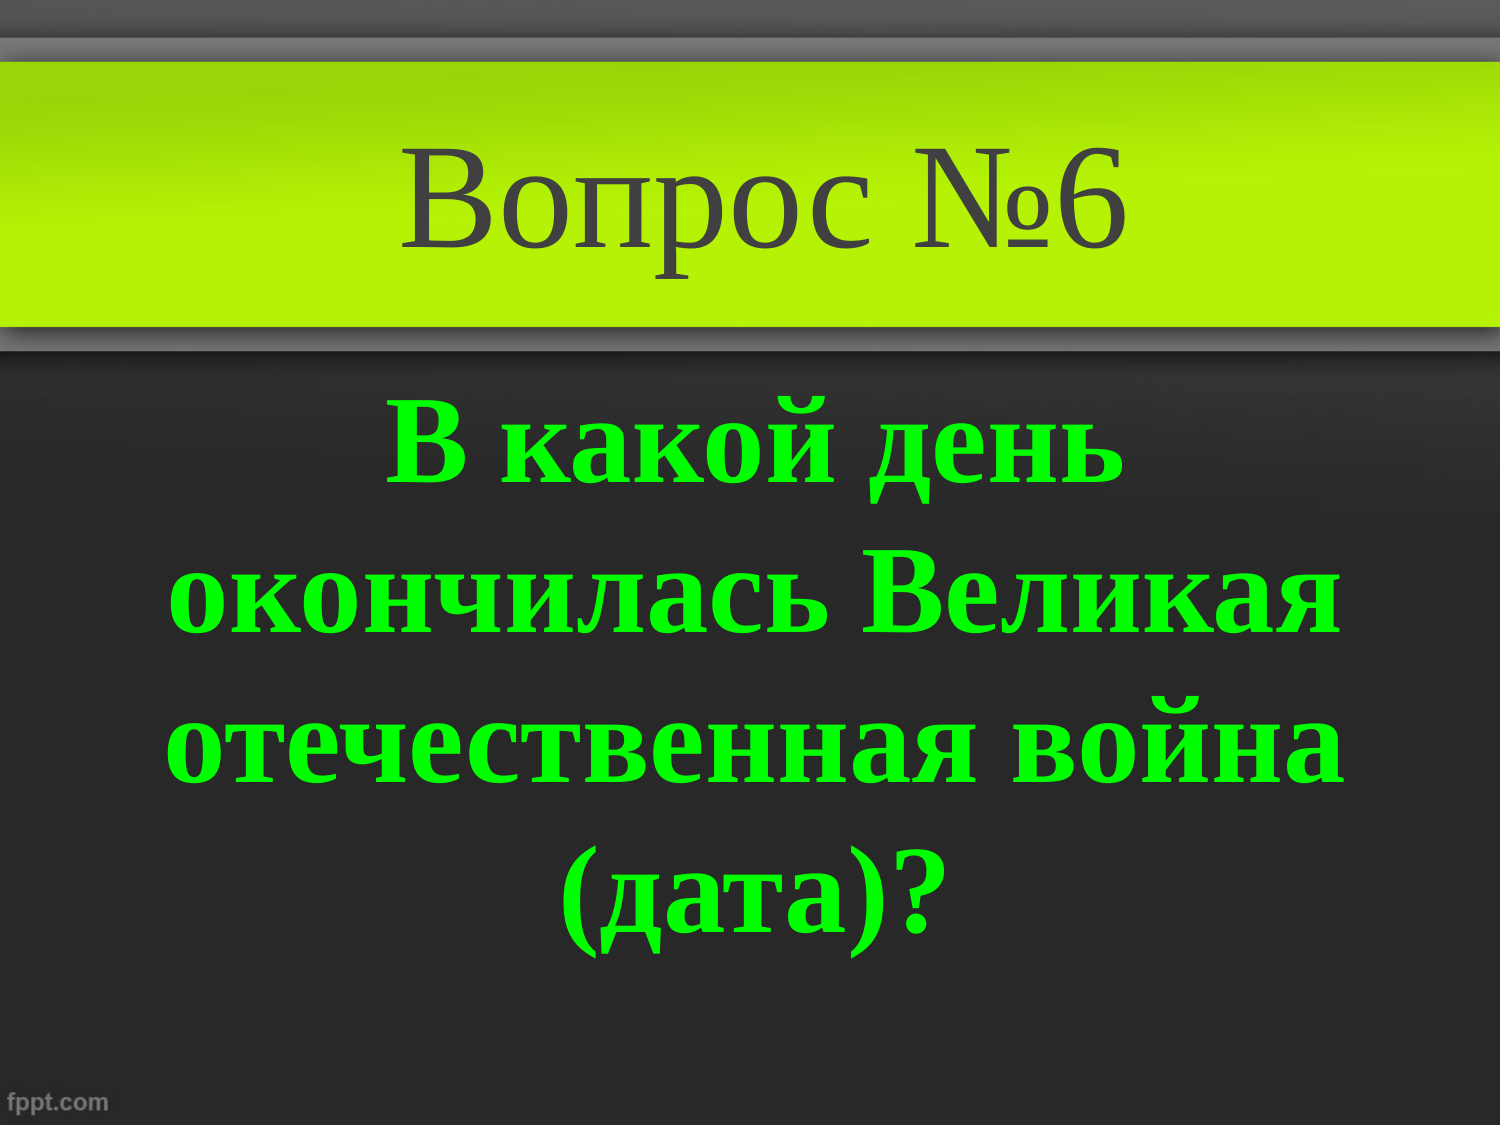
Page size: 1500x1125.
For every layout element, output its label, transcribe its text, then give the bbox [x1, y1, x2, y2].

picture [0, 0, 1500, 1125]
text_box В какой день окончилась Великая отечественная война (дата)? [29, 349, 1481, 965]
text_box Вопрос №6 [383, 89, 1199, 285]
title [80, 137, 1431, 325]
